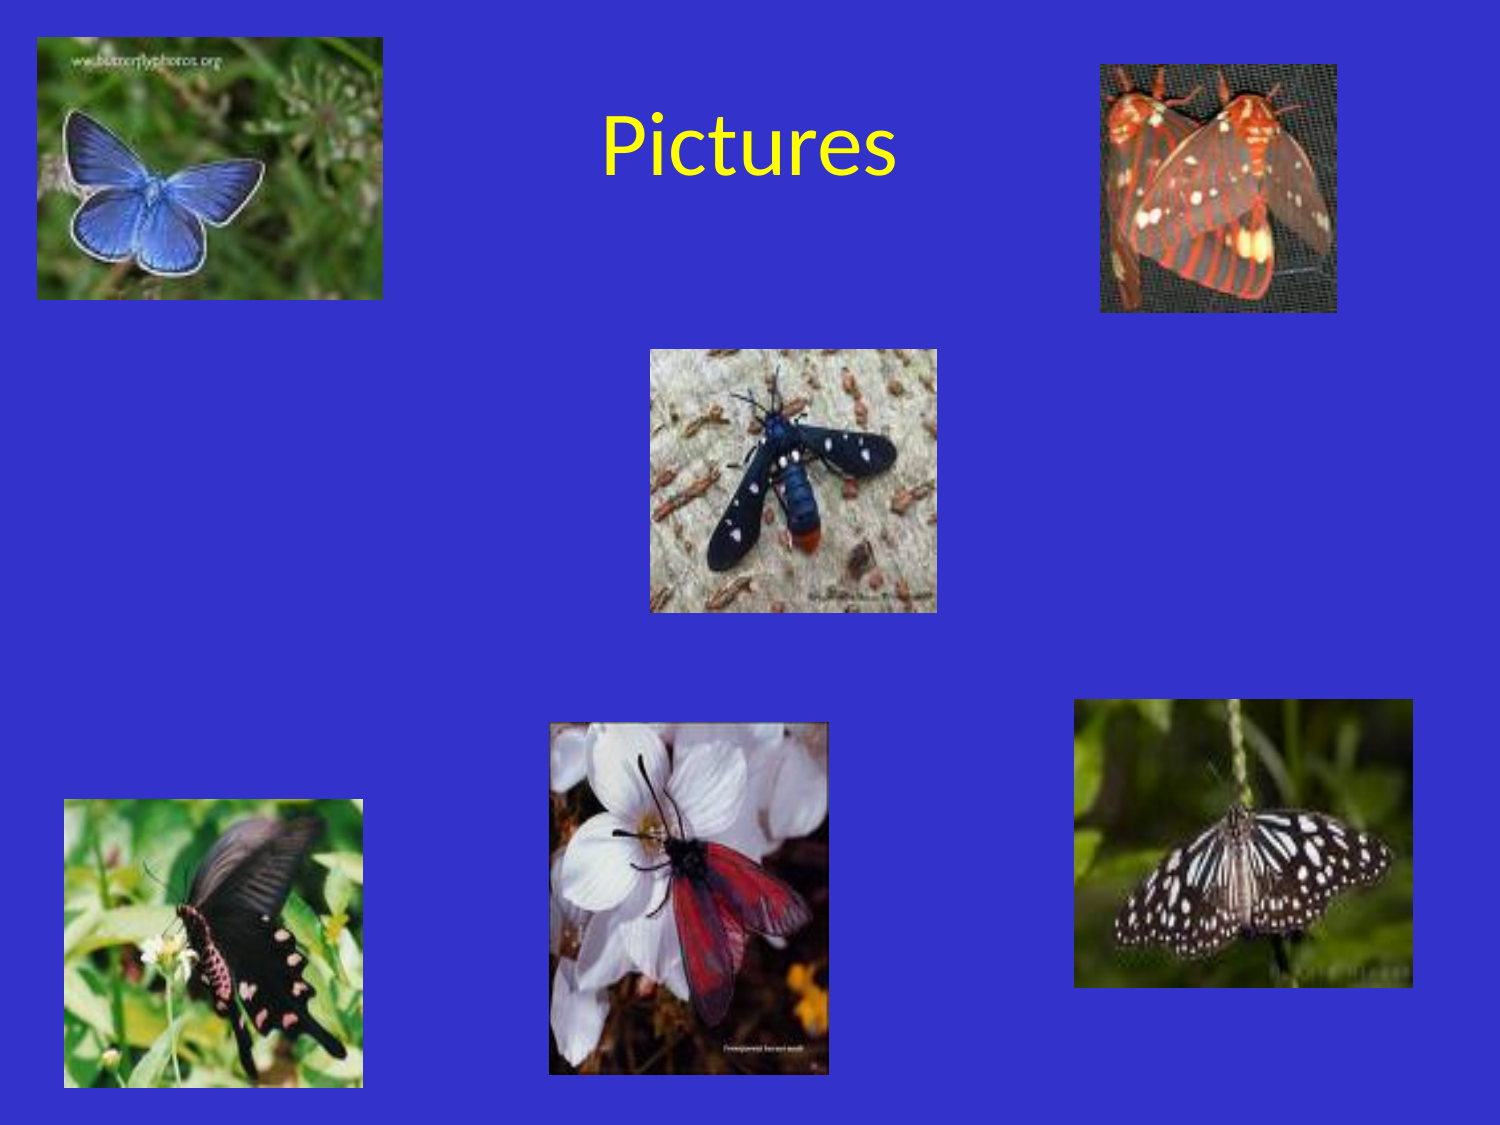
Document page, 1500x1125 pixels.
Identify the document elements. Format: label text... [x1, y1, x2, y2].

picture [549, 721, 829, 1076]
picture [1074, 699, 1413, 988]
picture [1099, 63, 1337, 313]
picture [649, 349, 937, 613]
picture [64, 799, 363, 1088]
picture [37, 37, 383, 301]
title Pictures [387, 45, 1425, 233]
